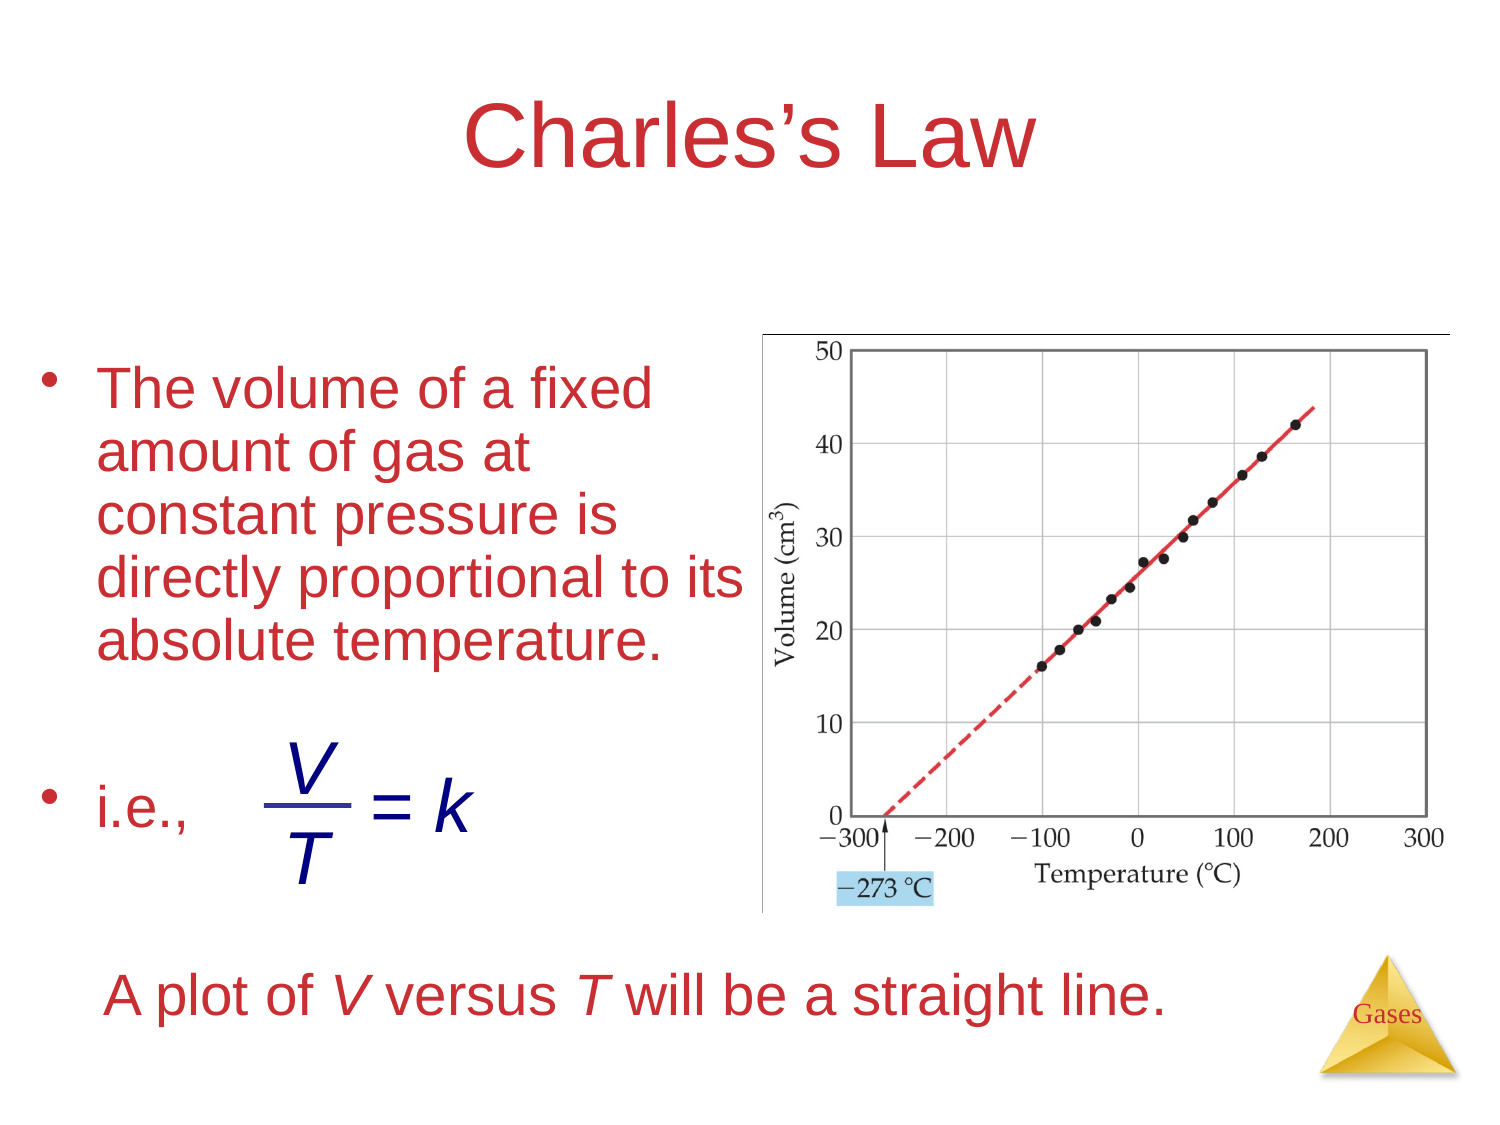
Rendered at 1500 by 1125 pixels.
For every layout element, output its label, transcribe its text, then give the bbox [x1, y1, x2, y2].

picture [1275, 899, 1500, 1125]
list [762, 334, 1451, 913]
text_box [24, 712, 488, 909]
title Charles’s Law [112, 37, 1388, 226]
text_box A plot of V versus T will be a straight line. [88, 950, 1184, 1035]
list The volume of a fixed amount of gas at constant pressure is directly proportional to its absolute temperature. [24, 350, 757, 728]
